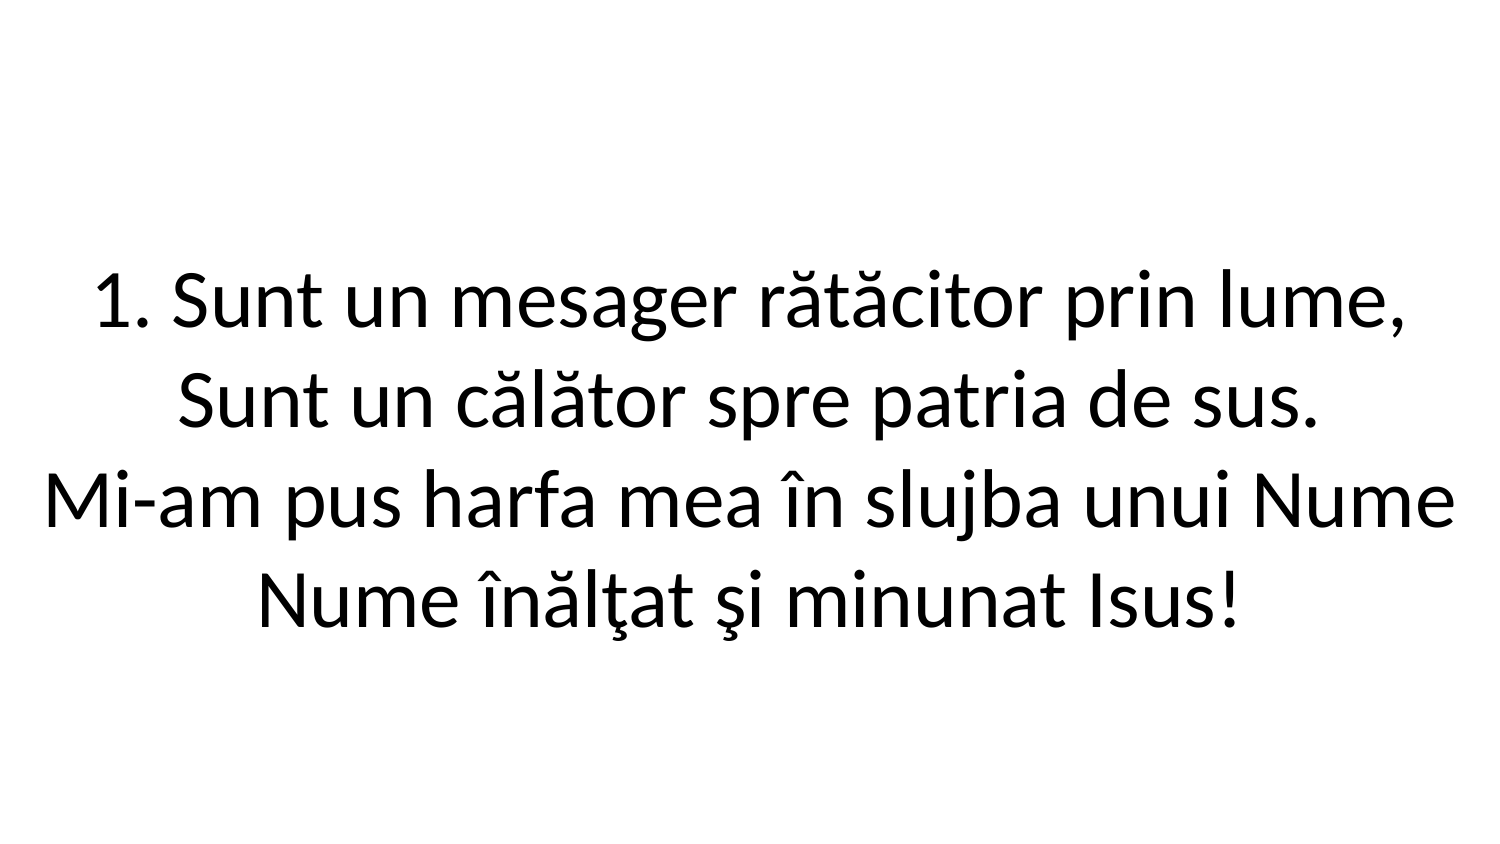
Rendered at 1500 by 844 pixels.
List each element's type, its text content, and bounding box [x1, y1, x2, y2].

text_box 1. Sunt un mesager rătăcitor prin lume, Sunt un călător spre patria de sus. Mi-am pus harfa mea în slujba unui Nume Nume înălţat şi minunat Isus! [27, 192, 1473, 652]
